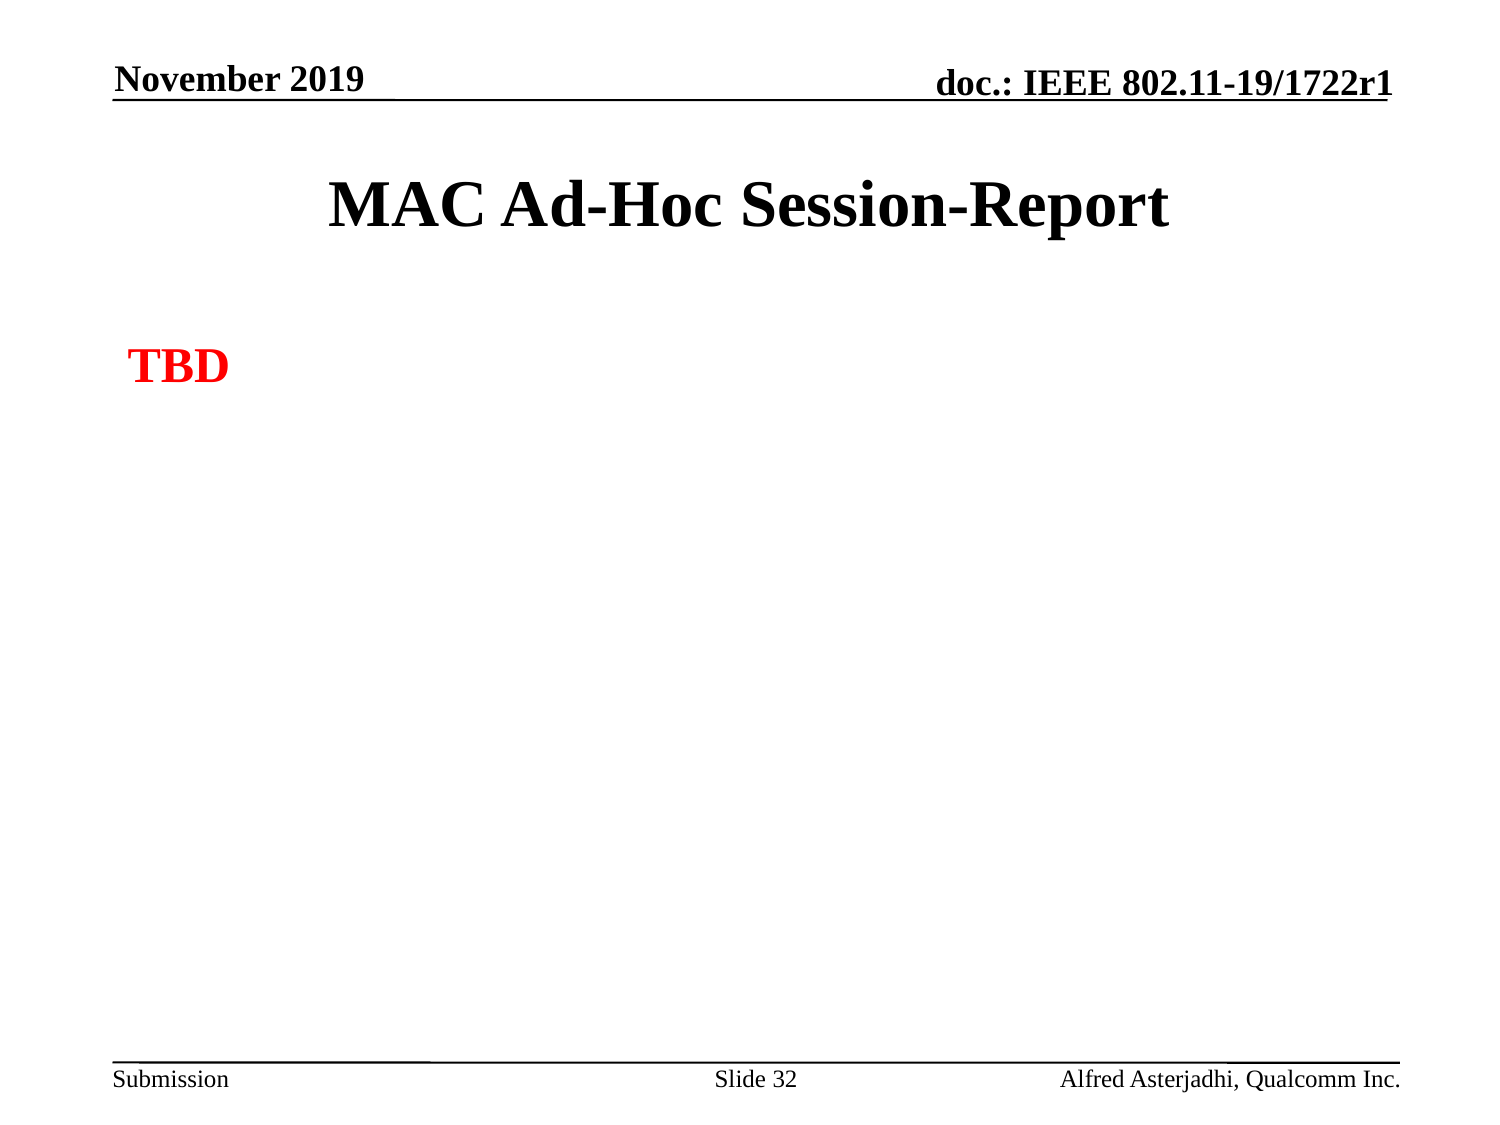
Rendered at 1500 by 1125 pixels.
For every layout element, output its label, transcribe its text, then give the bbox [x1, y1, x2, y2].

slide_number Slide 32 [712, 1061, 800, 1123]
title MAC Ad-Hoc Session-Report [112, 112, 1388, 288]
list TBD [112, 324, 1388, 1000]
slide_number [114, 54, 423, 100]
footer Alfred Asterjadhi, Qualcomm Inc. [878, 1061, 1402, 1093]
